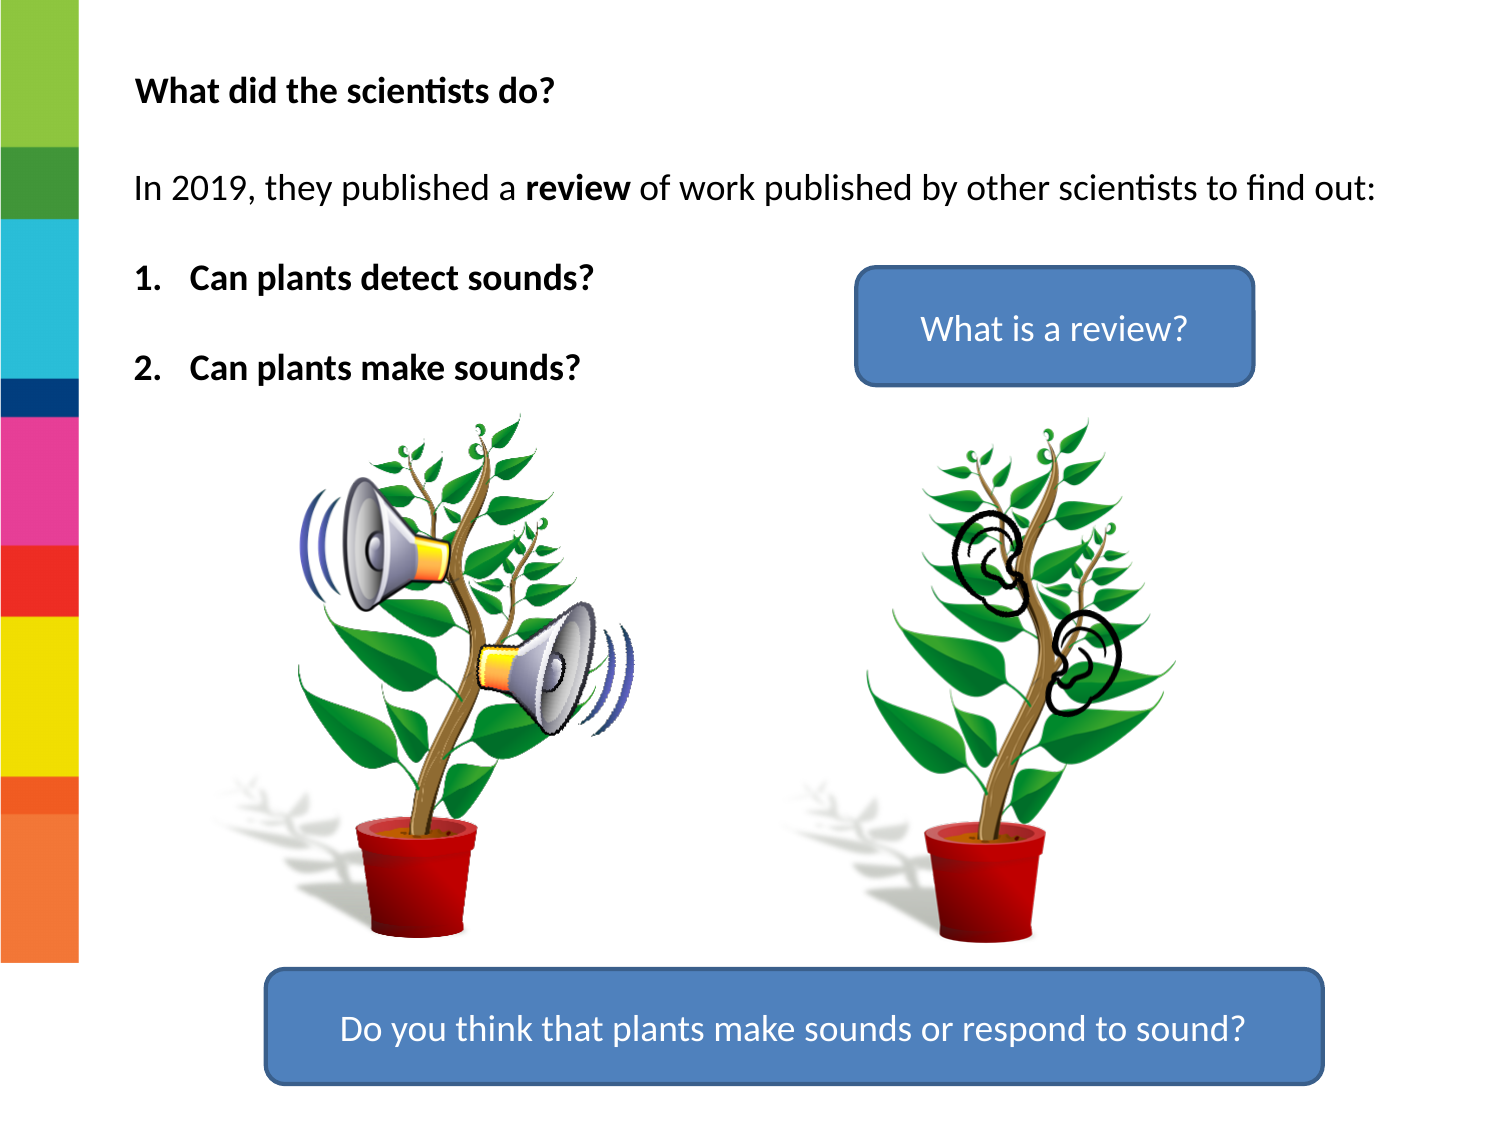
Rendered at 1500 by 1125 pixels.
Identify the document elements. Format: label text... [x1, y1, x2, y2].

picture [1, 0, 78, 962]
text_box In 2019, they published a review of work published by other scientists to find out: Can plants detect sounds? Can plants make sounds? [118, 155, 1425, 441]
picture [775, 417, 1176, 945]
text_box What is a review? [854, 265, 1256, 388]
text_box What did the scientists do? [120, 58, 572, 119]
text_box Do you think that plants make sounds or respond to sound? [263, 966, 1325, 1087]
picture [206, 412, 656, 941]
